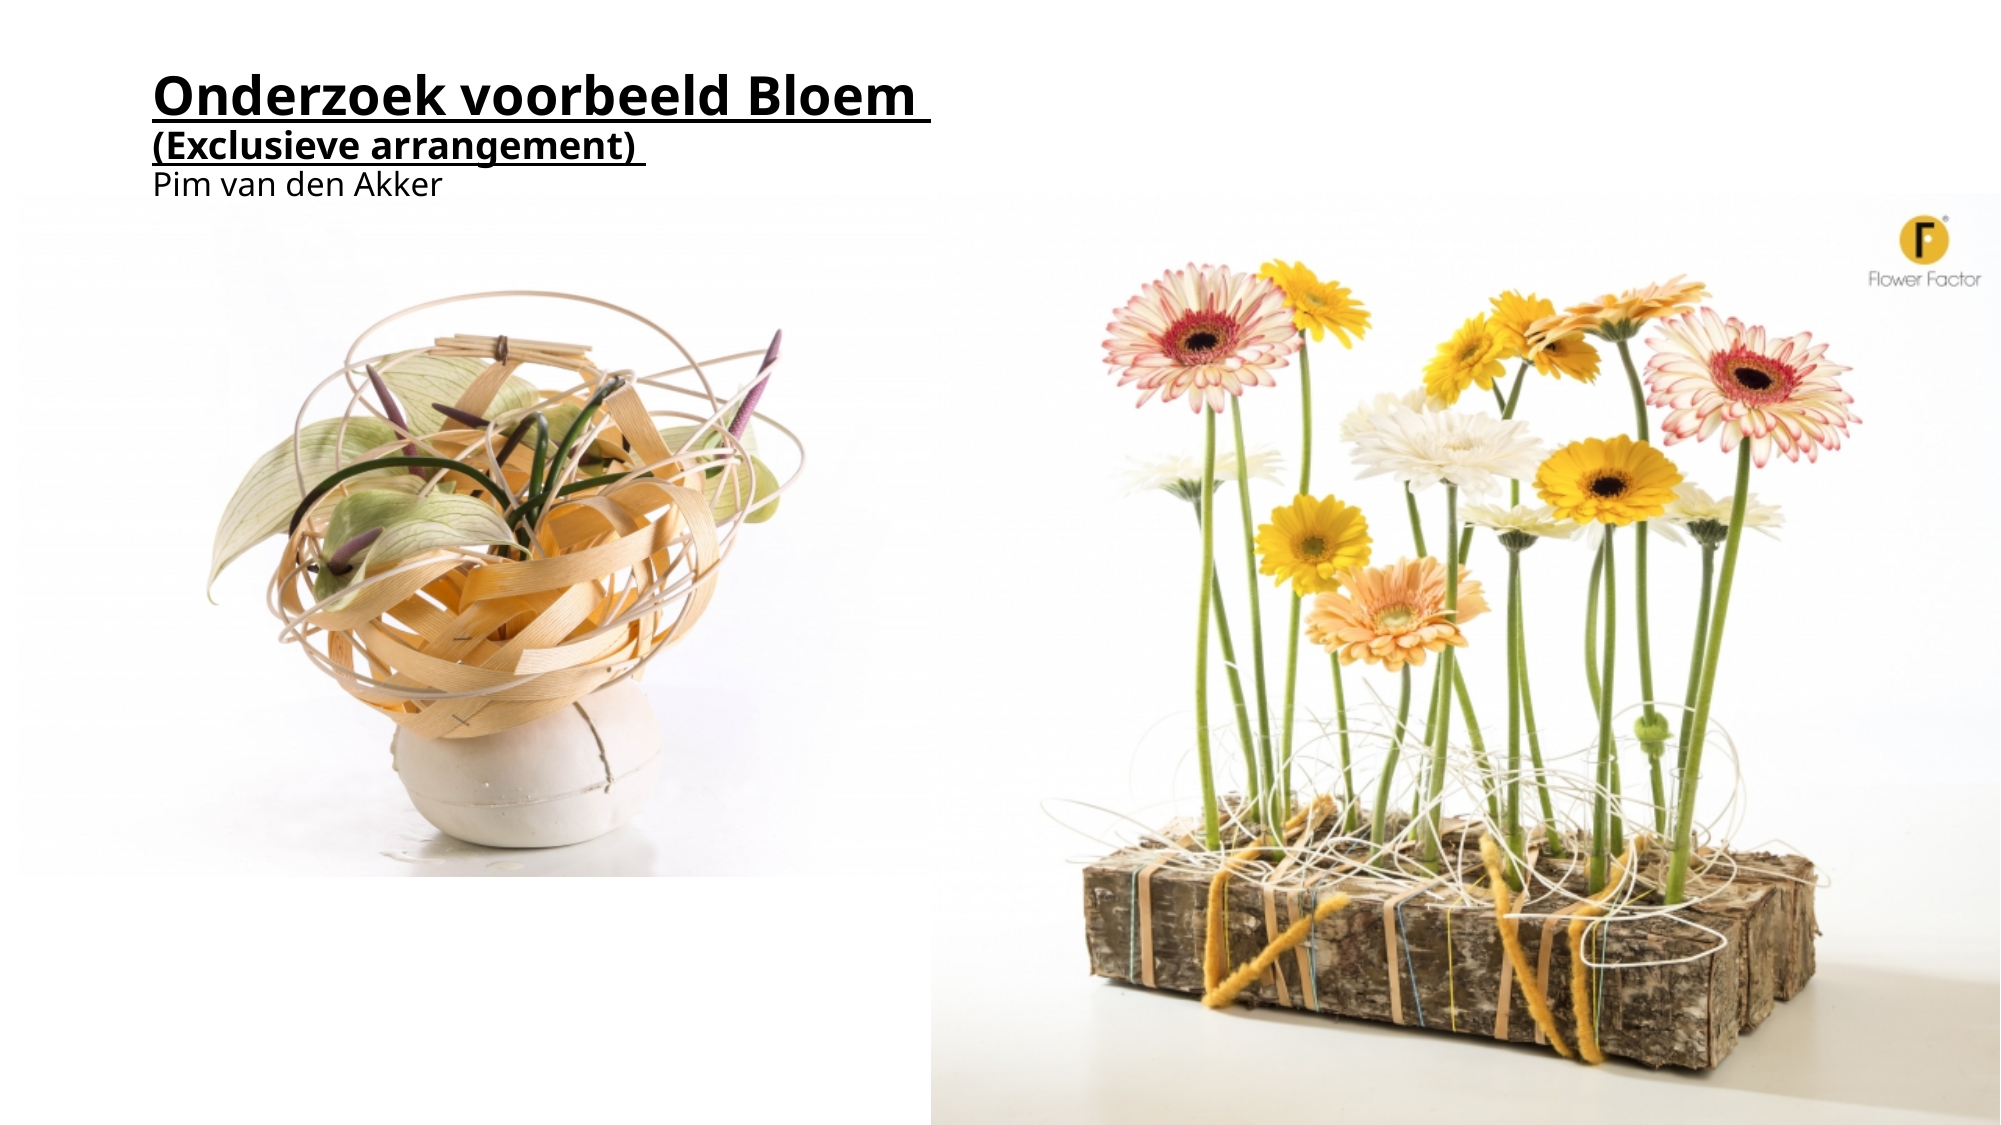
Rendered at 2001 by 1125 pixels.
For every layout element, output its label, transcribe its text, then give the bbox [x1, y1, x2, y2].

picture [931, 193, 2000, 1125]
title Onderzoek voorbeeld Bloem (Exclusieve arrangement) Pim van den Akker [137, 59, 1863, 194]
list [18, 194, 931, 877]
